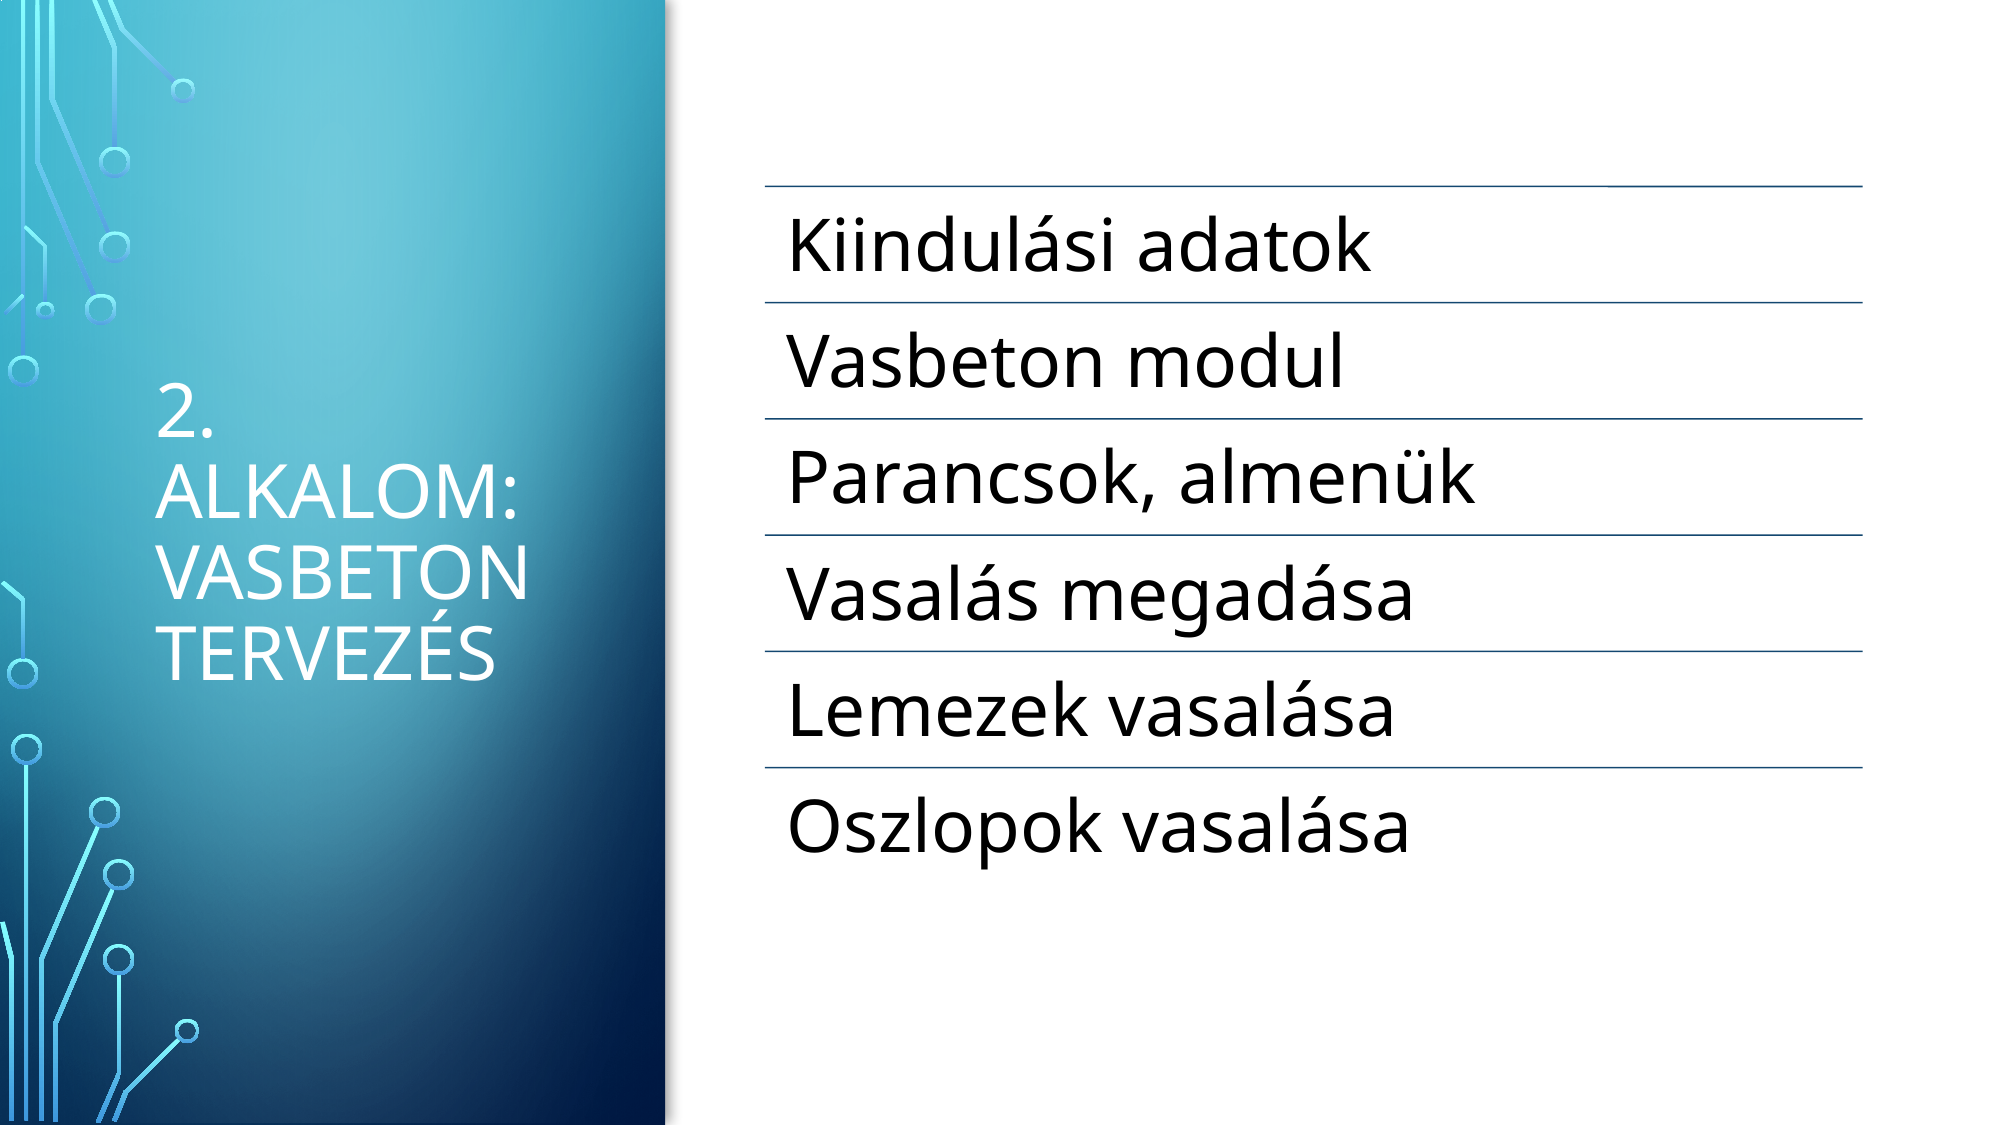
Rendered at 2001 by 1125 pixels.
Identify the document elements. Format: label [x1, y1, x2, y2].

picture [0, 0, 667, 1125]
text_box [678, 0, 2000, 1125]
list [764, 185, 1863, 885]
